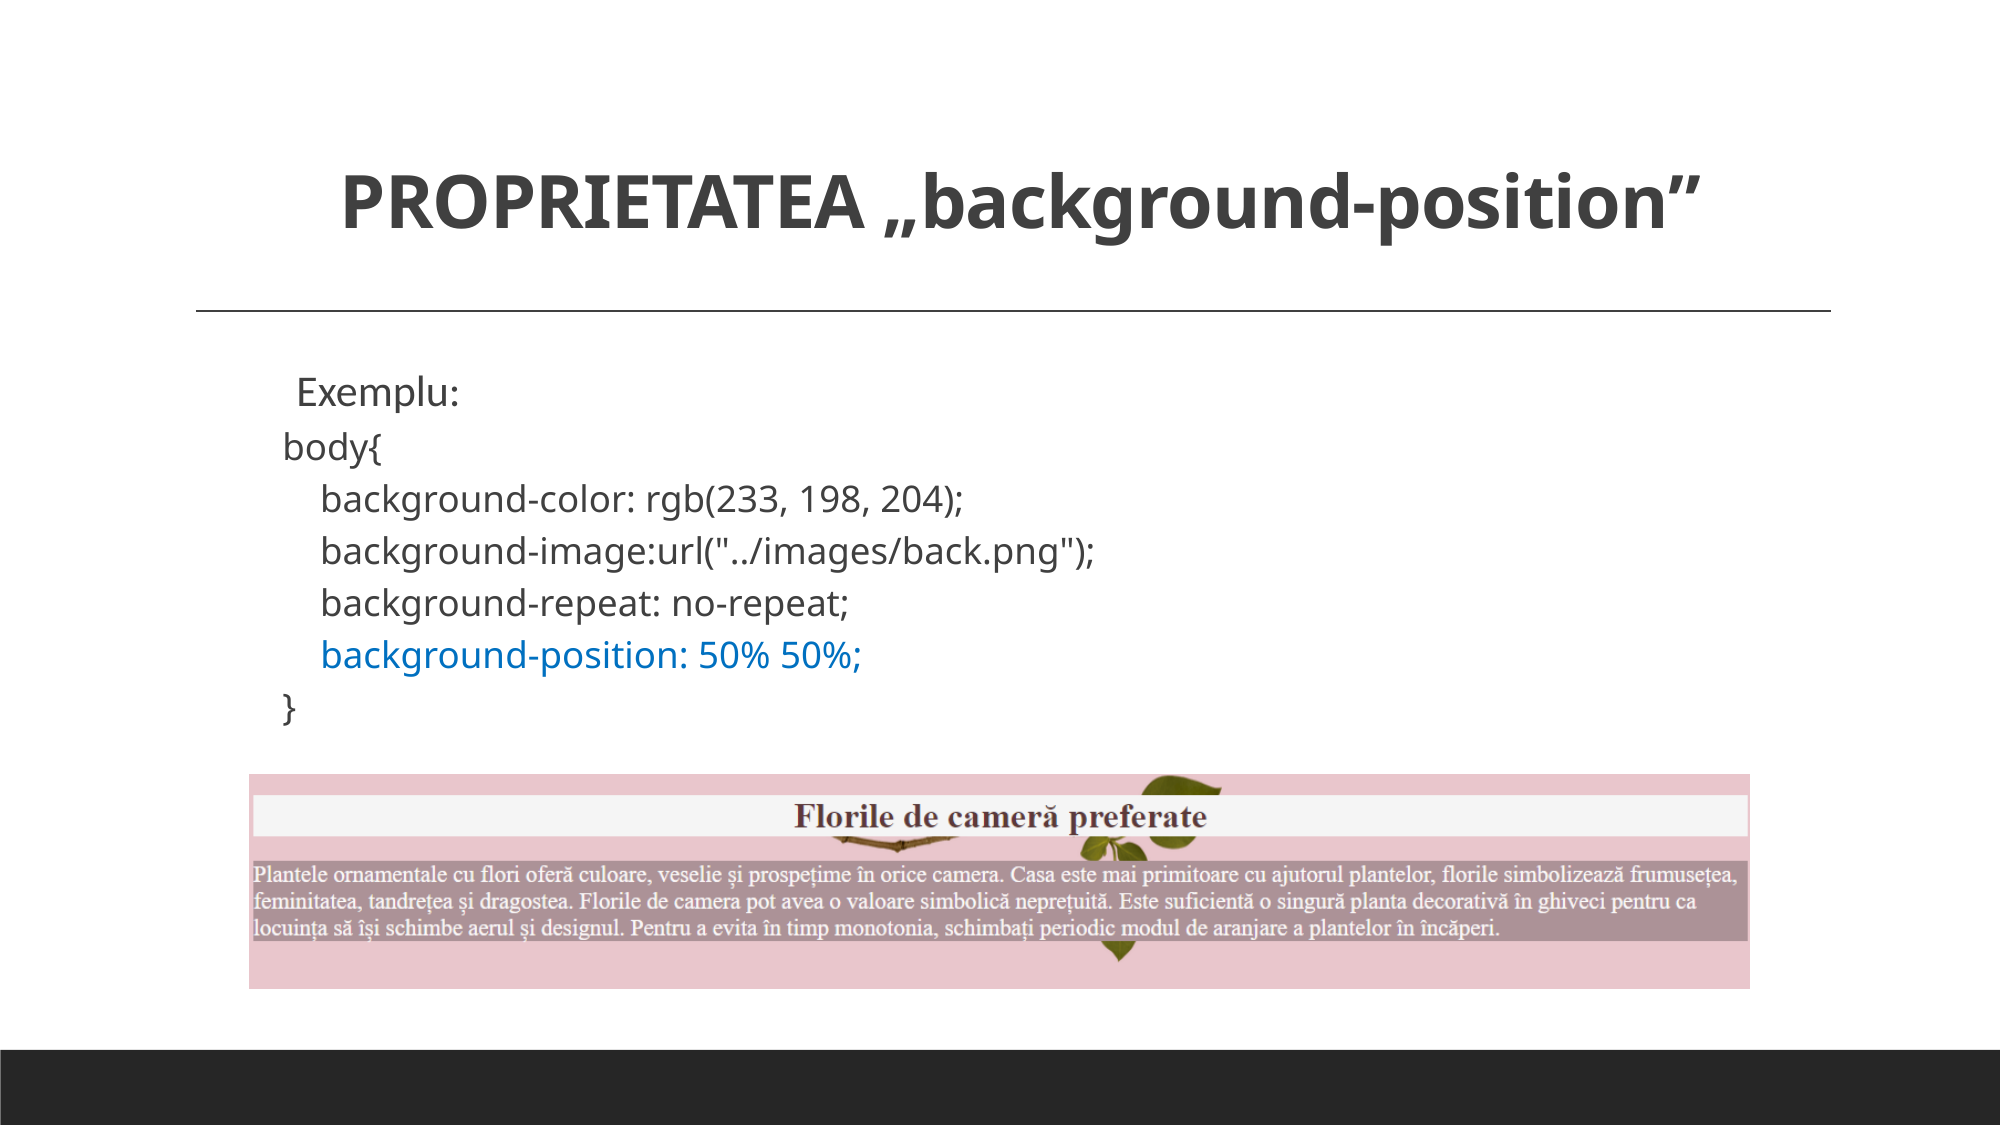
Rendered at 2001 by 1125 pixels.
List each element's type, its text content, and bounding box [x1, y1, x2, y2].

title PROPRIETATEA „background-position” [324, 89, 1731, 253]
picture [248, 774, 1750, 989]
list Exemplu: body{ background-color: rgb(233, 198, 204); background-image:url("../images/back.png"); background-repeat: no-repeat; background-position: 50% 50%; } [282, 350, 1631, 738]
